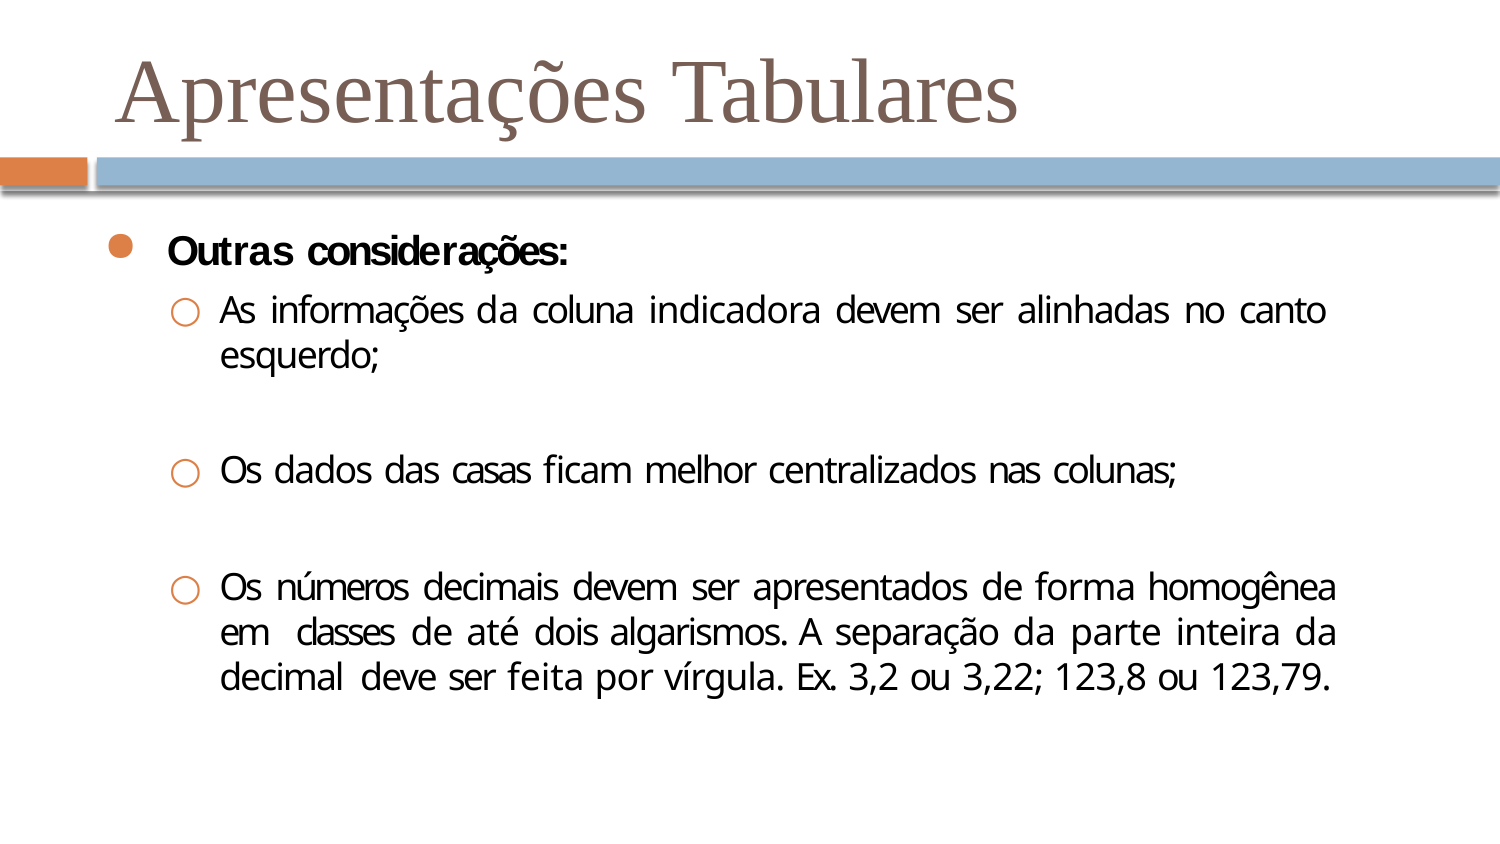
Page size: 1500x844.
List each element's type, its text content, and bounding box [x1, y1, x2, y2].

text_box Outras considerações: As informações da coluna indicadora devem ser alinhadas no canto esquerdo; Os dados das casas ficam melhor centralizados nas colunas; Os números decimais devem ser apresentados de forma homogênea em classes de até dois algarismos. A separação da parte inteira da decimal deve ser feita por vírgula. Ex. 3,2 ou 3,22; 123,8 ou 123,79. [102, 208, 1340, 699]
title Apresentações Tabulares [112, 28, 1027, 172]
picture [0, 156, 1500, 203]
